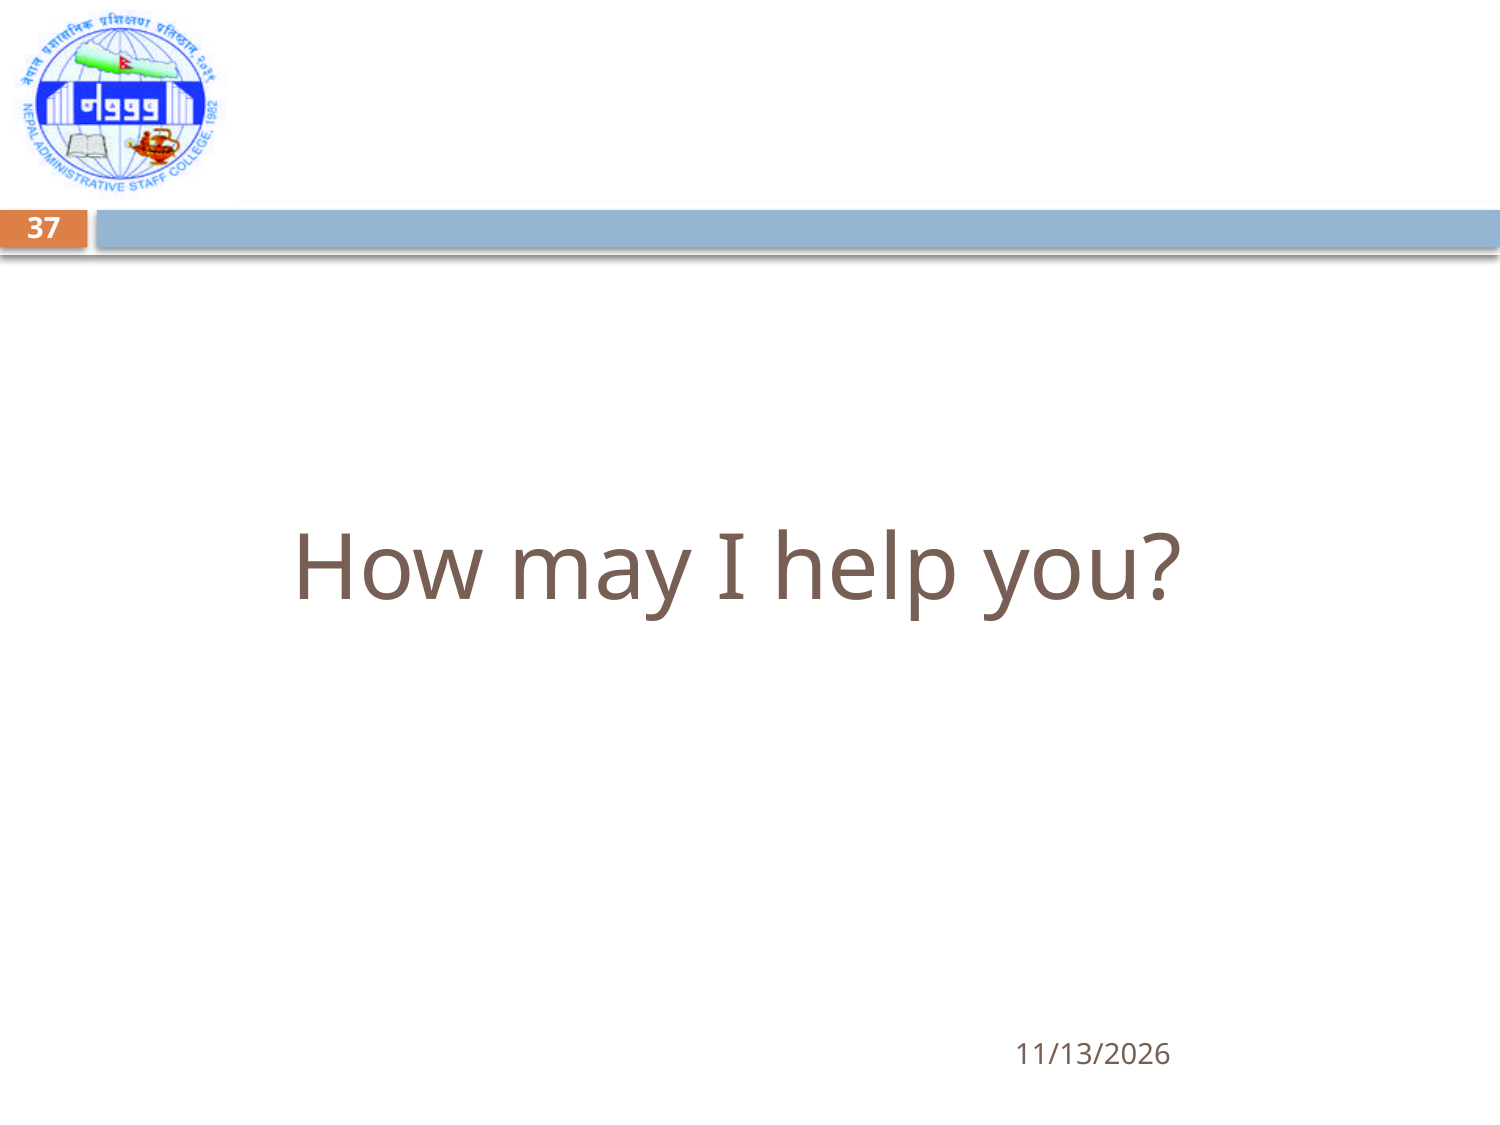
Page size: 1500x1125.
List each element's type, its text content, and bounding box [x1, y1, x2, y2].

title How may I help you? [150, 442, 1324, 683]
picture [1, 0, 236, 208]
slide_number 37 [0, 208, 88, 249]
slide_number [999, 1025, 1438, 1085]
